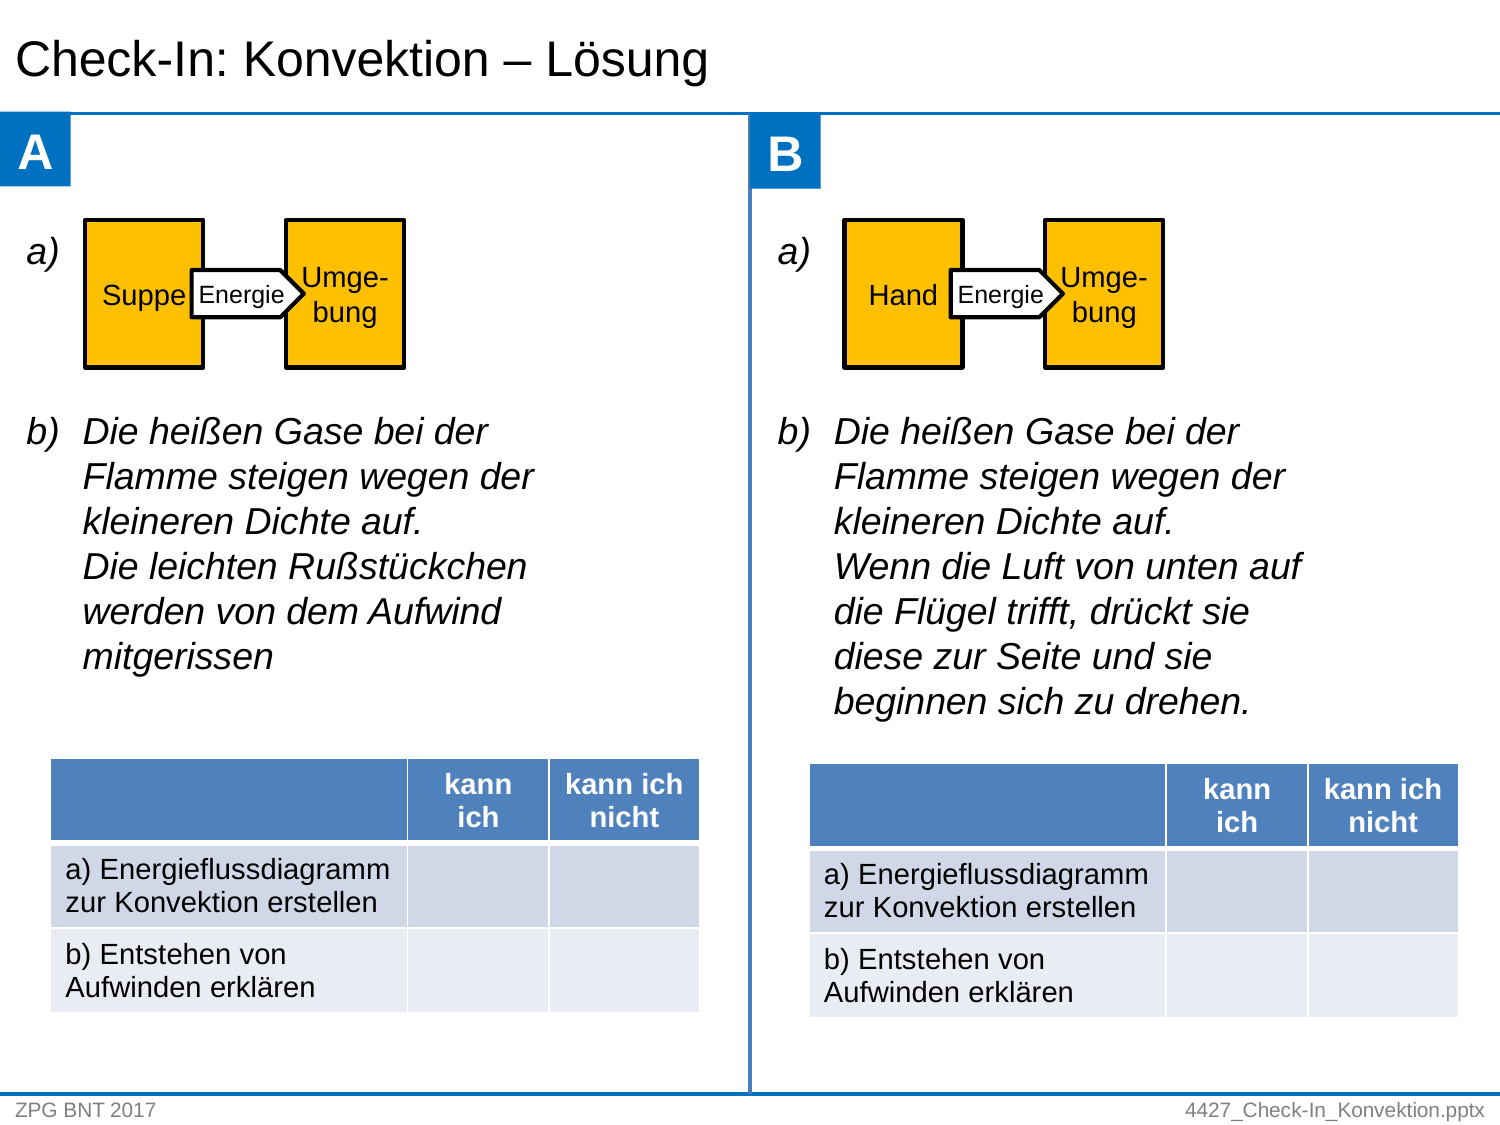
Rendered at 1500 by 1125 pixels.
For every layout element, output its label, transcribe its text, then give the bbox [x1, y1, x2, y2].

table_cell [1167, 934, 1307, 1017]
slide_number ZPG BNT 2017 [0, 1094, 408, 1125]
text_box B [751, 114, 821, 189]
table_cell [1309, 851, 1458, 932]
table_cell a) Energieflussdiagramm zur Konvektion erstellen [810, 851, 1165, 932]
table_cell [550, 929, 699, 1012]
table_header [810, 764, 1165, 846]
slide_number 4427_Check-In_Konvektion.pptx [1033, 1094, 1500, 1125]
table_cell [408, 929, 548, 1012]
table_cell [1309, 934, 1458, 1017]
text_box Die heißen Gase bei der Flamme steigen wegen der kleineren Dichte auf. Die leichten Rußstückchen werden von dem Aufwind mitgerissen [11, 219, 603, 685]
table_header [51, 759, 407, 840]
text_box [844, 219, 1164, 368]
table_cell a) Energieflussdiagramm zur Konvektion erstellen [51, 846, 407, 927]
table_header kann ich [1167, 764, 1307, 846]
table_cell [408, 846, 548, 927]
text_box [85, 219, 405, 368]
table_header kann ich nicht [550, 759, 699, 840]
title Check-In: Konvektion – Lösung [0, 0, 1500, 114]
table_cell b) Entstehen von Aufwinden erklären [810, 934, 1165, 1017]
table_header kann ich [408, 759, 548, 840]
table_header kann ich nicht [1309, 764, 1458, 846]
table_cell b) Entstehen von Aufwinden erklären [51, 929, 407, 1012]
text_box A [0, 111, 71, 187]
table_cell [1167, 851, 1307, 932]
table_cell [550, 846, 699, 927]
text_box Die heißen Gase bei der Flamme steigen wegen der kleineren Dichte auf. Wenn die Luft von unten auf die Flügel trifft, drückt sie diese zur Seite und sie beginnen sich zu drehen. [762, 219, 1354, 730]
